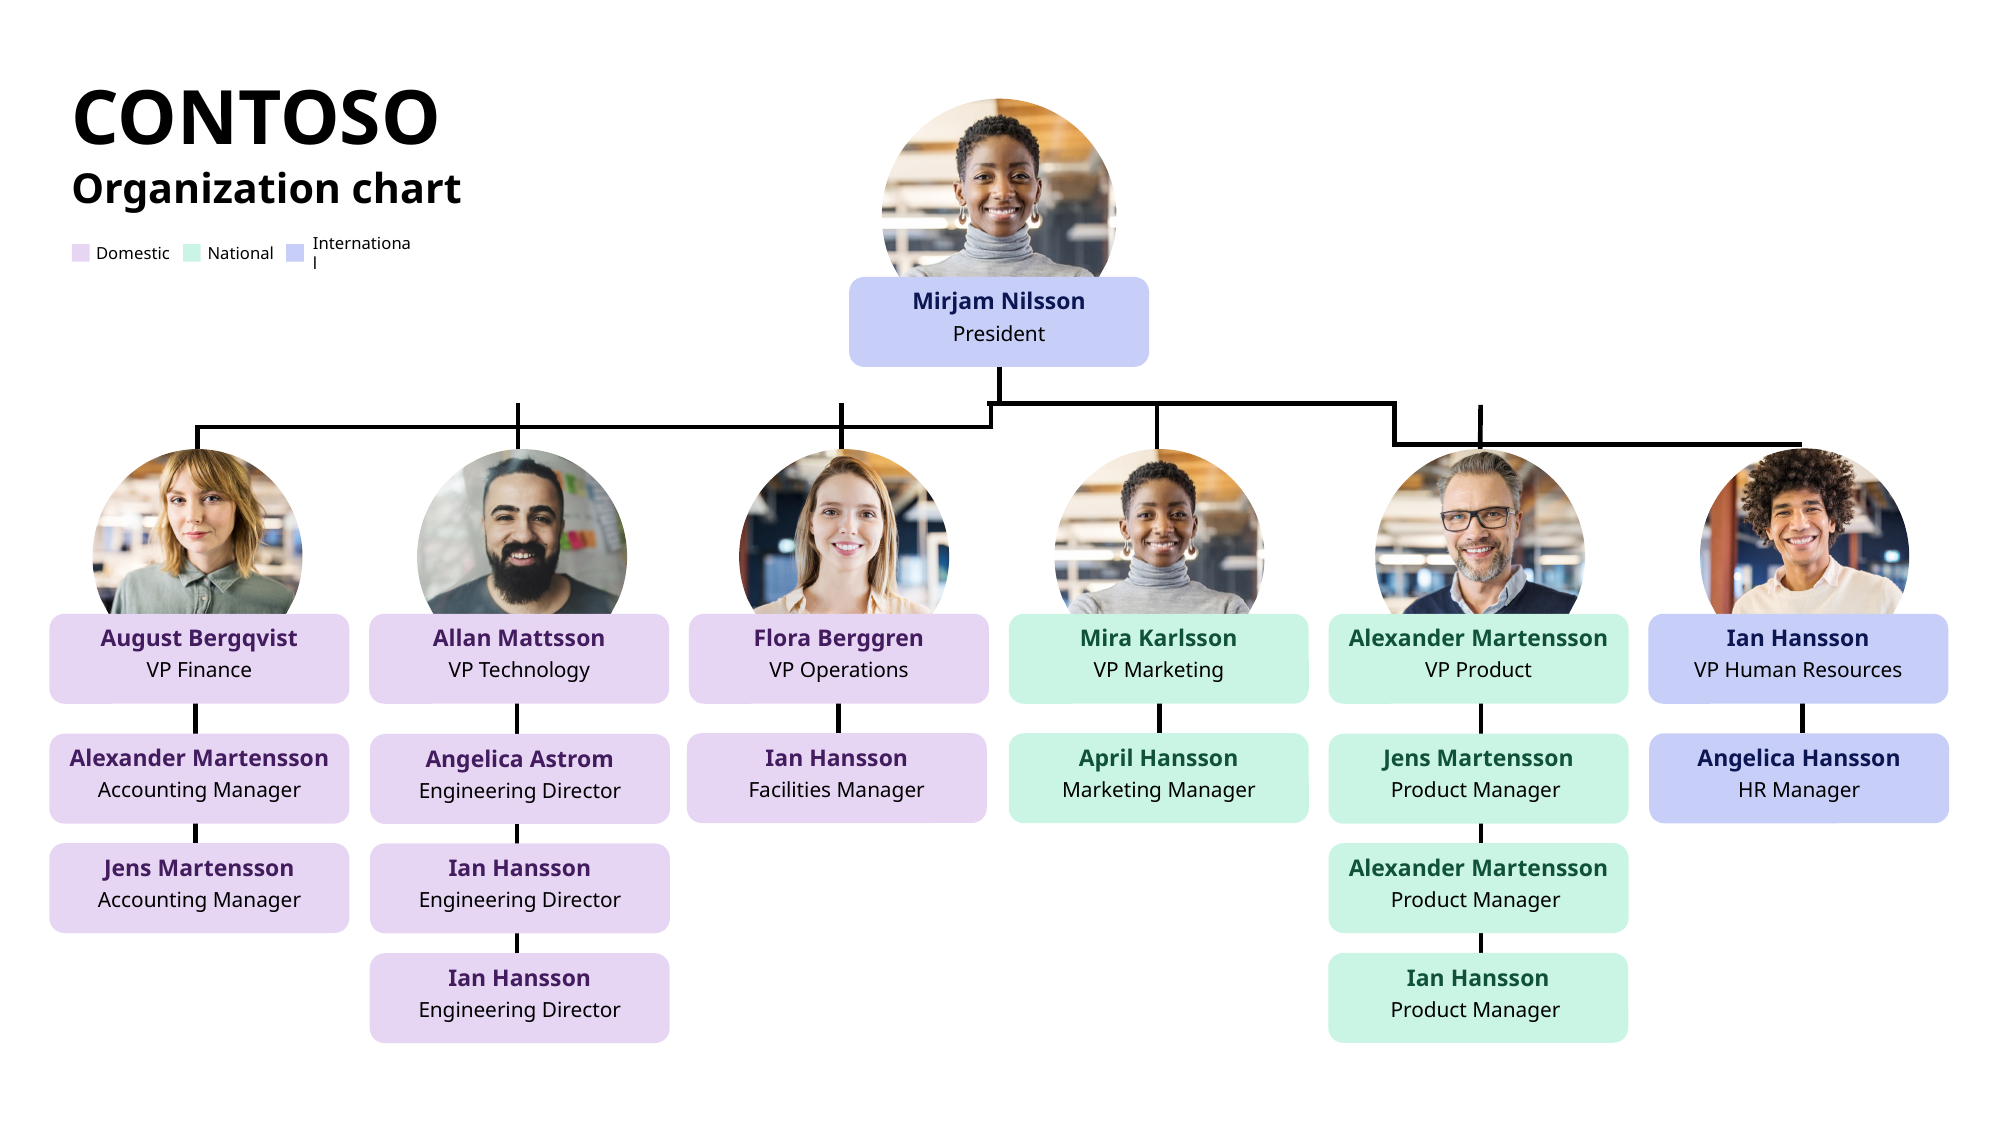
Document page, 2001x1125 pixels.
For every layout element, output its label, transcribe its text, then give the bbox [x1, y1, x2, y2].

text_box Ian Hansson Product Manager [1327, 951, 1630, 1044]
text_box Jens Martensson Accounting Manager [48, 842, 351, 935]
list Organization chart [56, 160, 644, 221]
text_box Allan Mattsson VP Technology [368, 612, 671, 705]
text_box Jens Martensson Product Manager [1482, 732, 1630, 825]
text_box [986, 403, 1157, 445]
text_box August Bergqvist VP Finance [48, 612, 351, 705]
text_box Ian Hansson Engineering Director [368, 842, 516, 935]
text_box Angelica Astrom Engineering Director [368, 732, 516, 826]
text_box [71, 243, 91, 263]
text_box [1698, 447, 1911, 612]
text_box Ian Hansson Facilities Manager [685, 732, 988, 825]
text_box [518, 404, 841, 450]
text_box Mirjam Nilsson President [848, 275, 999, 368]
text_box Mirjam Nilsson President [1000, 275, 1151, 368]
text_box April Hansson Marketing Manager [1007, 732, 1310, 825]
text_box Jens Martensson Product Manager [1327, 732, 1480, 825]
text_box Ian Hansson Engineering Director [518, 842, 672, 935]
text_box Flora Berggren VP Operations [687, 612, 991, 705]
text_box Ian Hansson Engineering Director [368, 952, 671, 1045]
text_box [182, 243, 202, 263]
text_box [197, 404, 517, 450]
text_box [285, 243, 305, 263]
text_box [738, 450, 951, 612]
text_box [880, 97, 1118, 275]
text_box [1374, 448, 1587, 612]
text_box Alexander Martensson Product Manager [1482, 842, 1630, 935]
text_box Alexander Martensson Product Manager [1327, 842, 1480, 935]
text_box Angelica Hansson HR Manager [1648, 732, 1951, 825]
text_box Mira Karlsson VP Marketing [1007, 612, 1310, 705]
text_box Alexander Martensson Accounting Manager [196, 732, 351, 825]
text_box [842, 404, 992, 450]
text_box Alexander Martensson Accounting Manager [48, 732, 195, 825]
title CONTOSO [56, 50, 916, 191]
text_box [91, 448, 304, 612]
text_box International [311, 243, 416, 263]
text_box Domestic [94, 243, 182, 263]
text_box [1158, 403, 1803, 445]
text_box Alexander Martensson VP Product [1327, 612, 1630, 705]
text_box [1053, 448, 1266, 612]
text_box Ian Hansson VP Human Resources [1647, 612, 1950, 705]
text_box [416, 450, 629, 612]
text_box Angelica Astrom Engineering Director [518, 732, 672, 826]
text_box National [205, 243, 285, 263]
